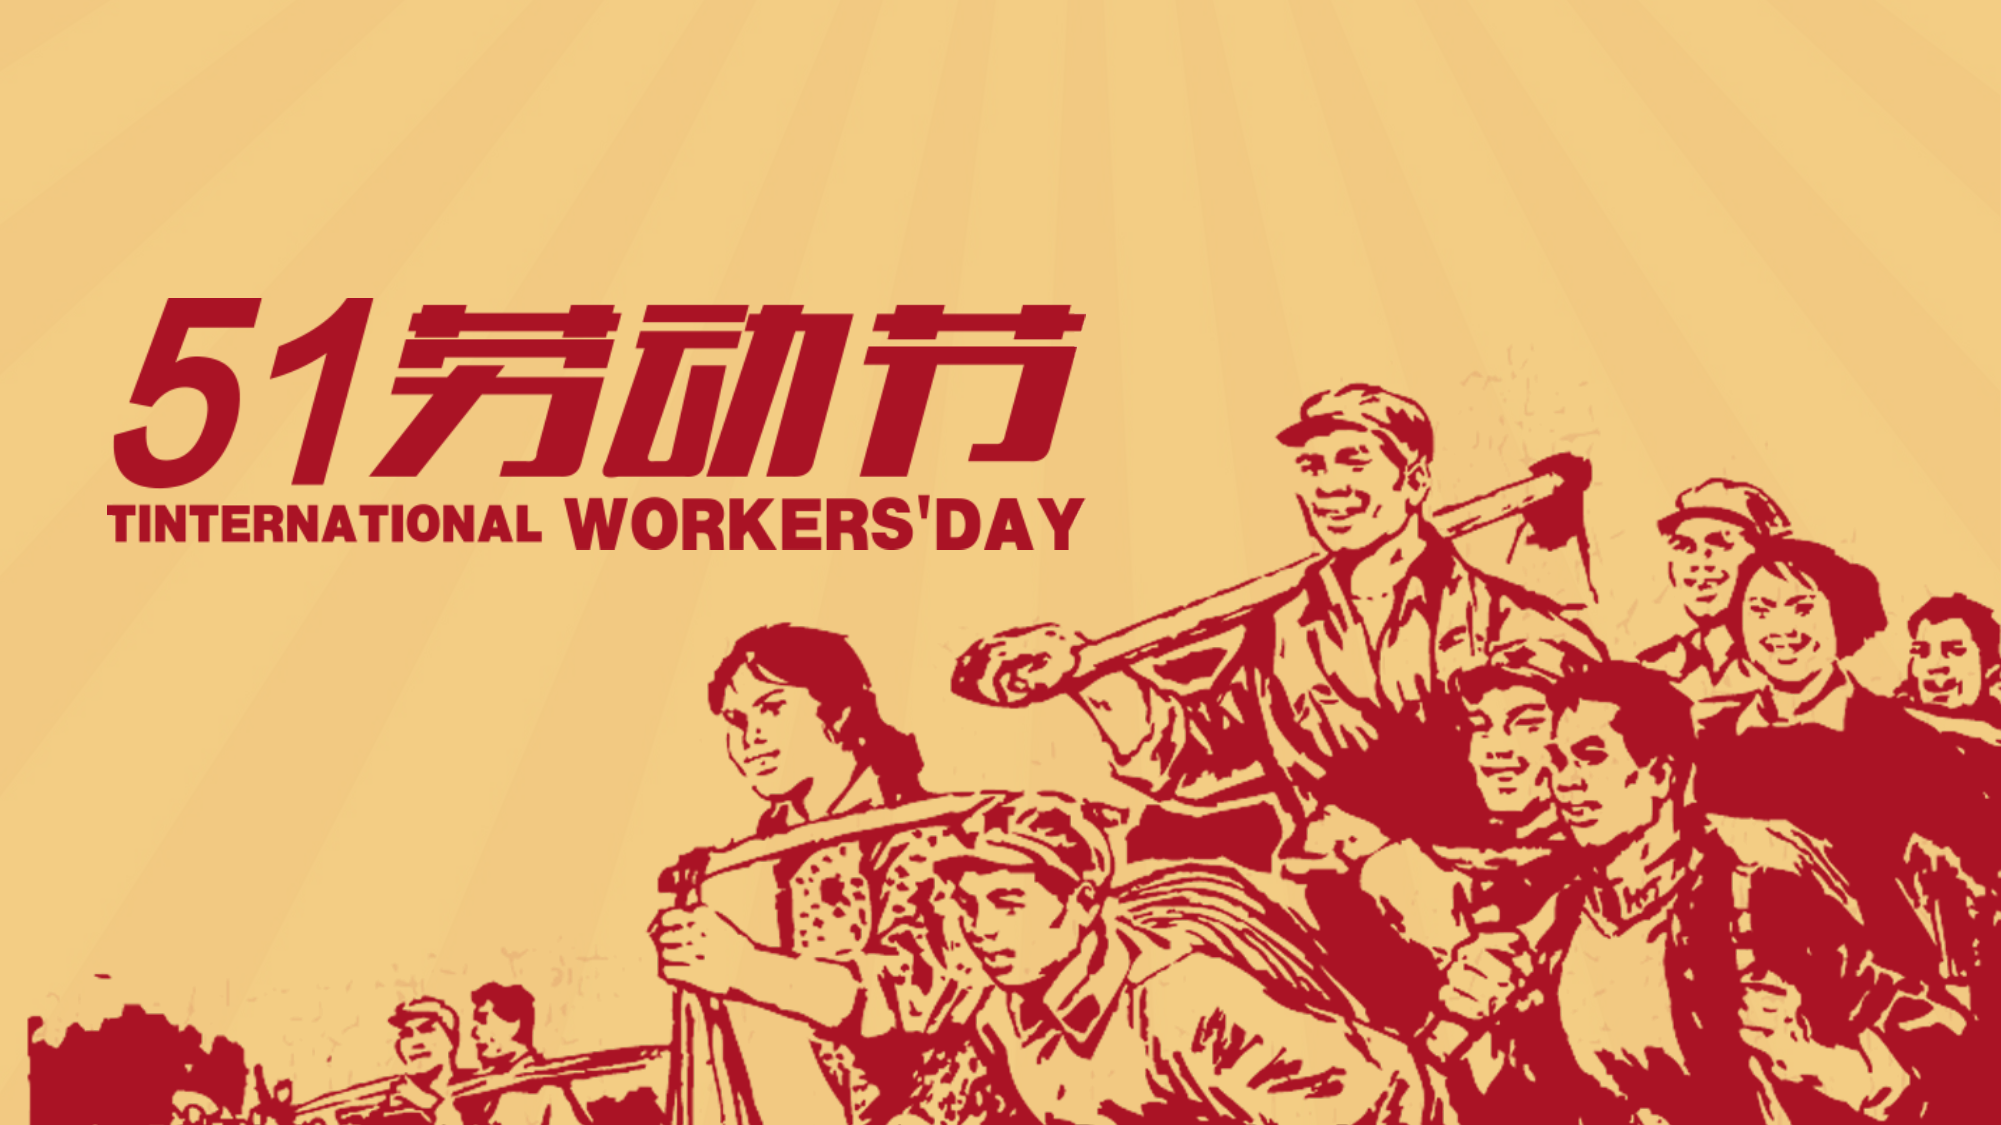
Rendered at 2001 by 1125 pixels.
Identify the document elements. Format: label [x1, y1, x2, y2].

picture [26, 298, 2001, 1125]
